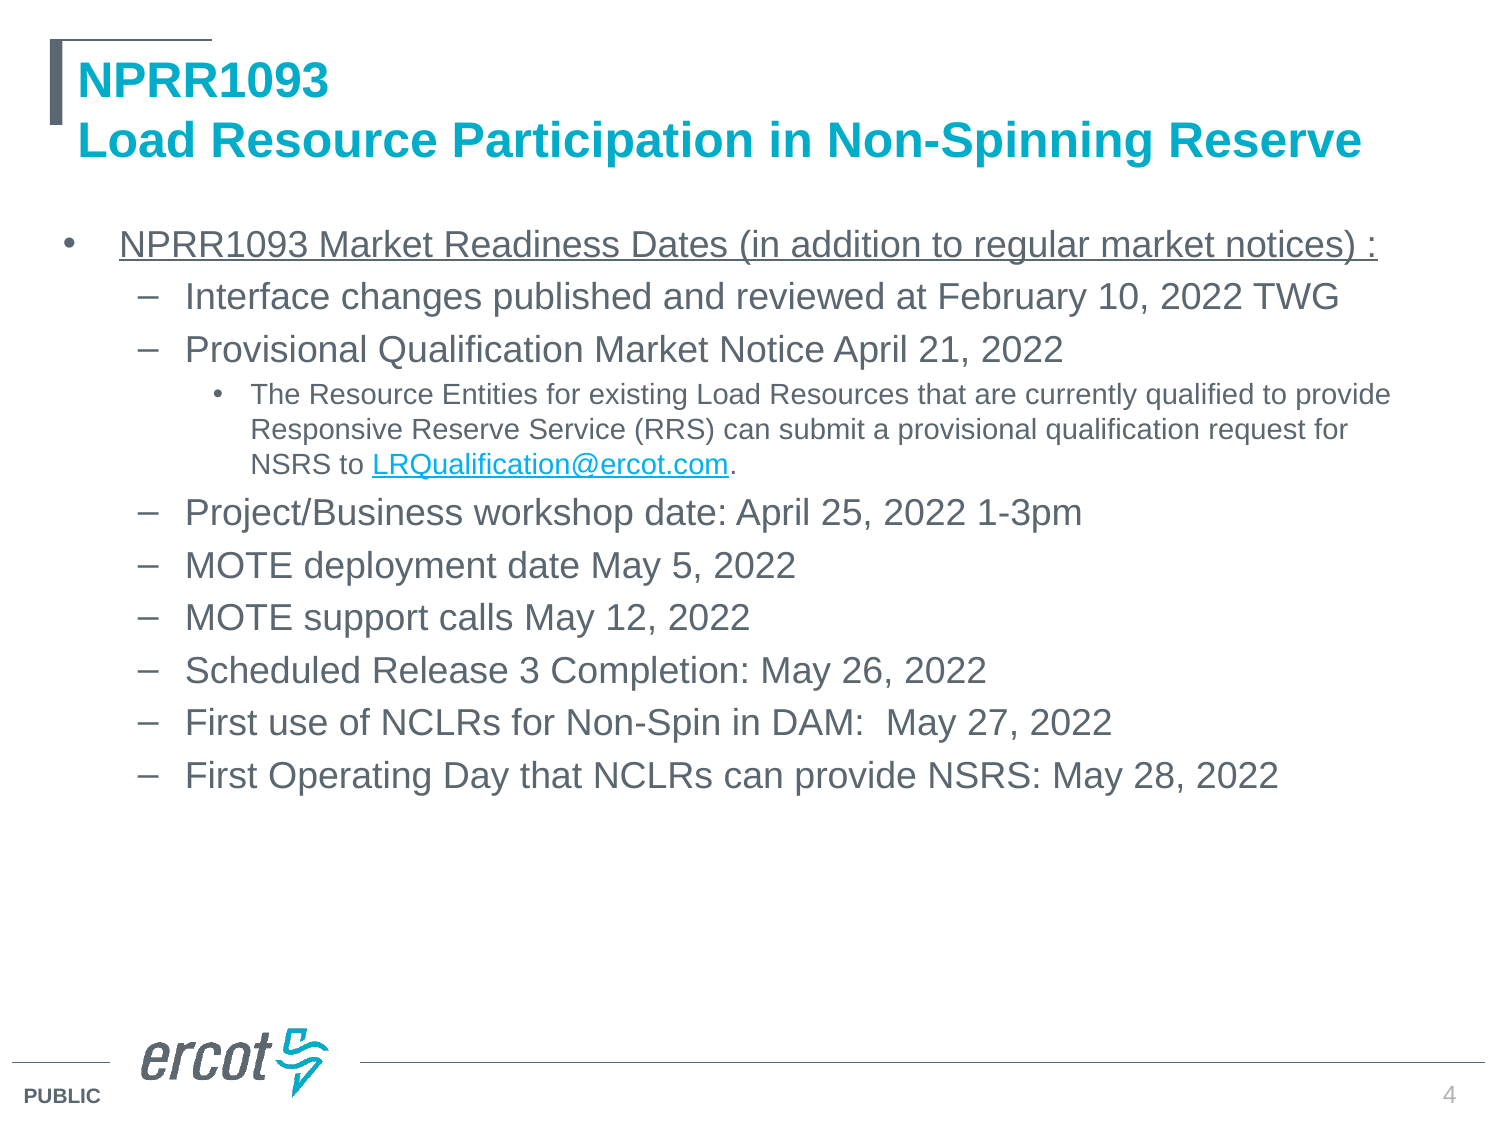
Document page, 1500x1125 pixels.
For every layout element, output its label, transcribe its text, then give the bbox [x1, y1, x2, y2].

title NPRR1093 Load Resource Participation in Non-Spinning Reserve [62, 39, 1450, 125]
slide_number 4 [1412, 1076, 1488, 1112]
list NPRR1093 Market Readiness Dates (in addition to regular market notices) : Interface changes published and reviewed at February 10, 2022 TWG Provisional Qualification Market Notice April 21, 2022 The Resource Entities for existing Load Resources that are currently qualified to provide Responsive Reserve Service (RRS) can submit a provisional qualification request for NSRS to LRQualification@ercot.com. Project/Business workshop date: April 25, 2022 1-3pm MOTE deployment date May 5, 2022 MOTE support calls May 12, 2022 Scheduled Release 3 Completion: May 26, 2022 First use of NCLRs for Non-Spin in DAM: May 27, 2022 First Operating Day that NCLRs can provide NSRS: May 28, 2022 [48, 212, 1449, 938]
picture [137, 1024, 332, 1100]
